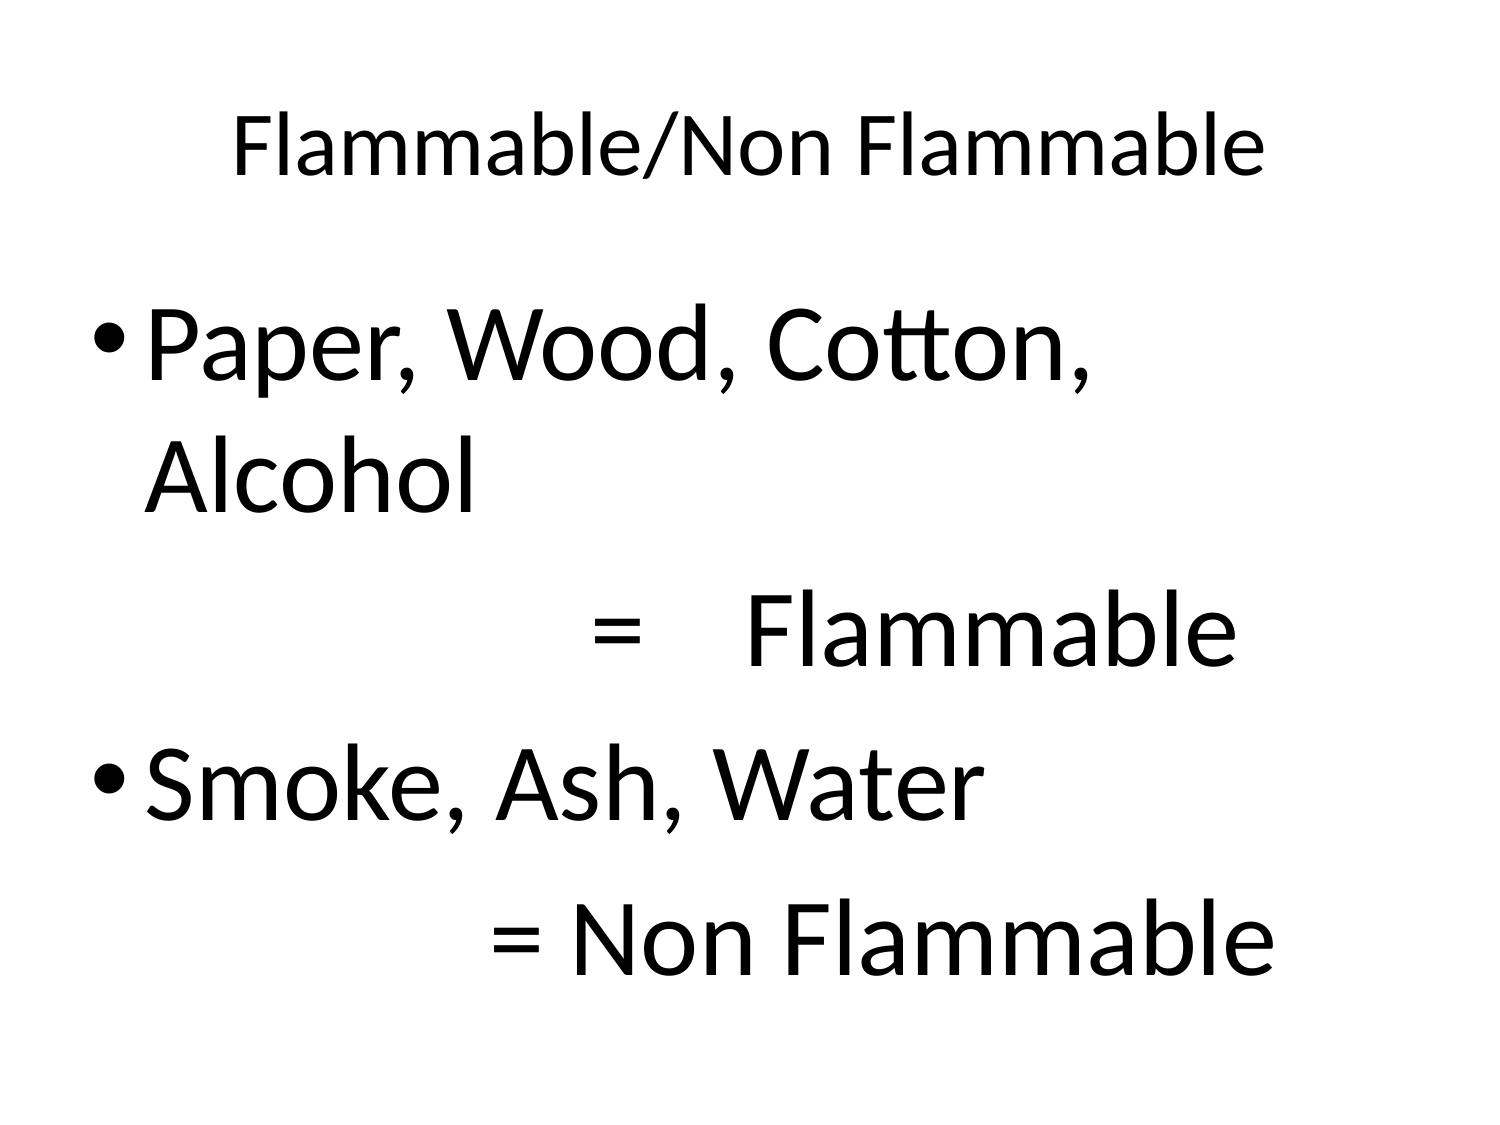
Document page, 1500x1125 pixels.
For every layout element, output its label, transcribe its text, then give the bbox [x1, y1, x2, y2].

list Paper, Wood, Cotton, Alcohol = Flammable Smoke, Ash, Water = Non Flammable [75, 262, 1425, 1005]
title Flammable/Non Flammable [75, 45, 1425, 233]
